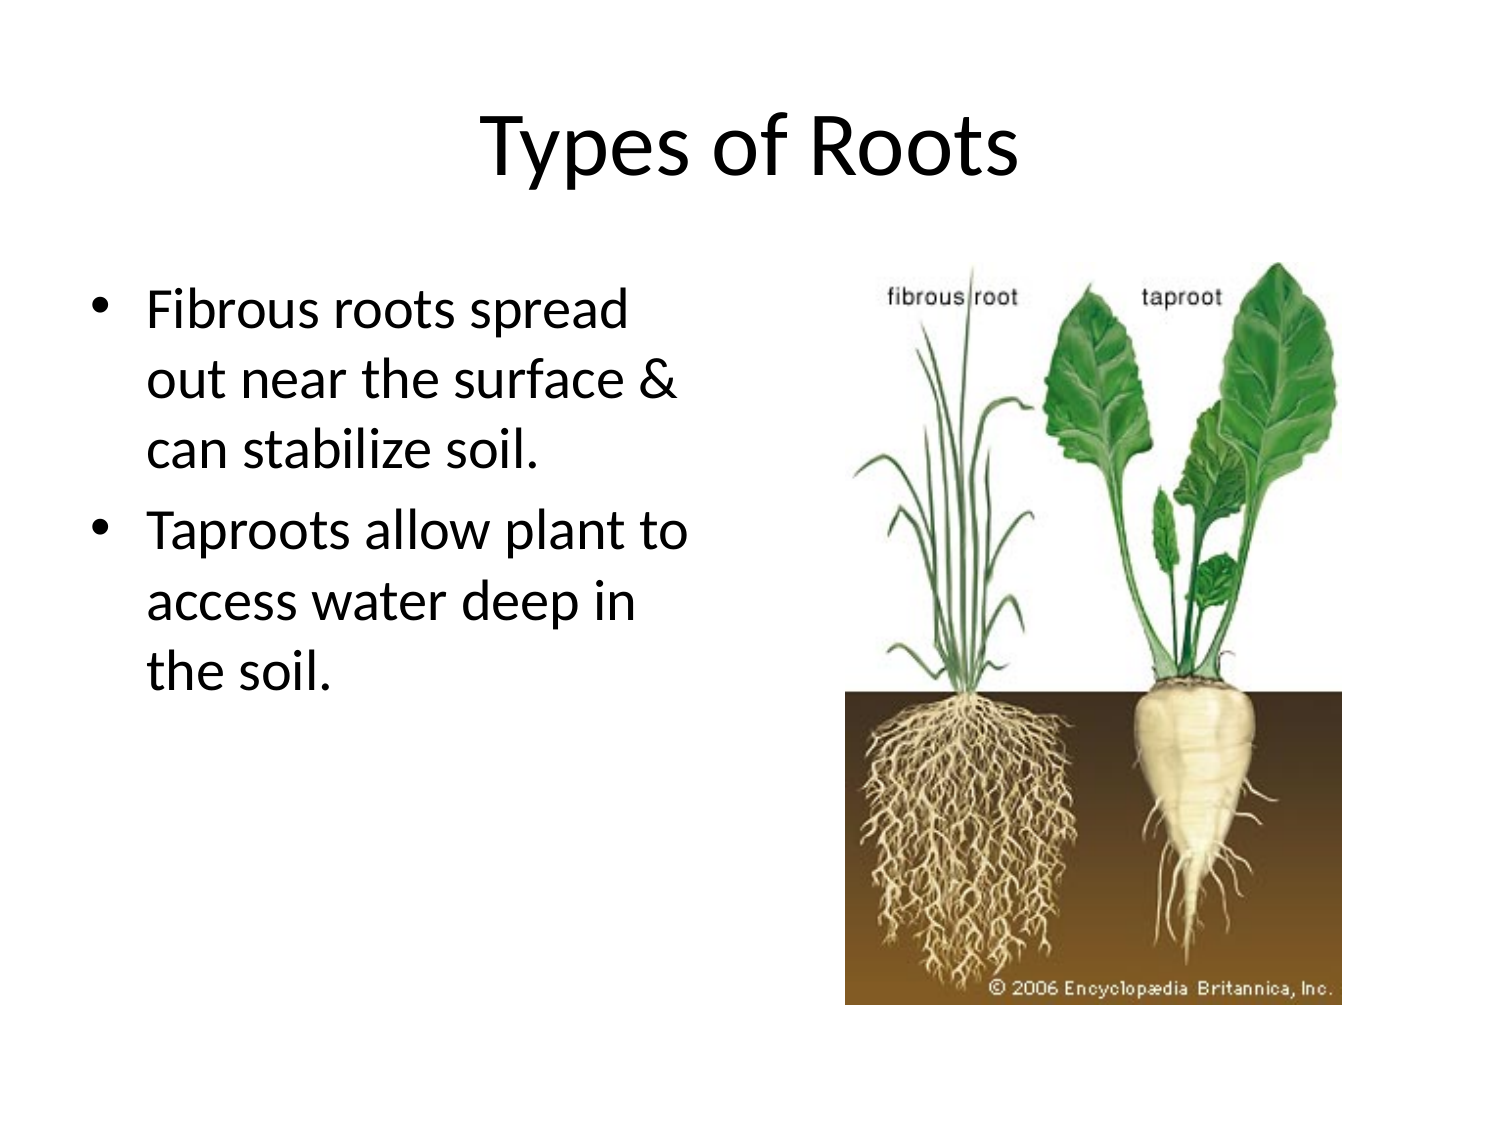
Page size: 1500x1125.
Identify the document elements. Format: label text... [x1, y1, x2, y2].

list Fibrous roots spread out near the surface & can stabilize soil. Taproots allow plant to access water deep in the soil. [75, 262, 738, 1005]
title Types of Roots [75, 45, 1425, 233]
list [762, 262, 1426, 1006]
